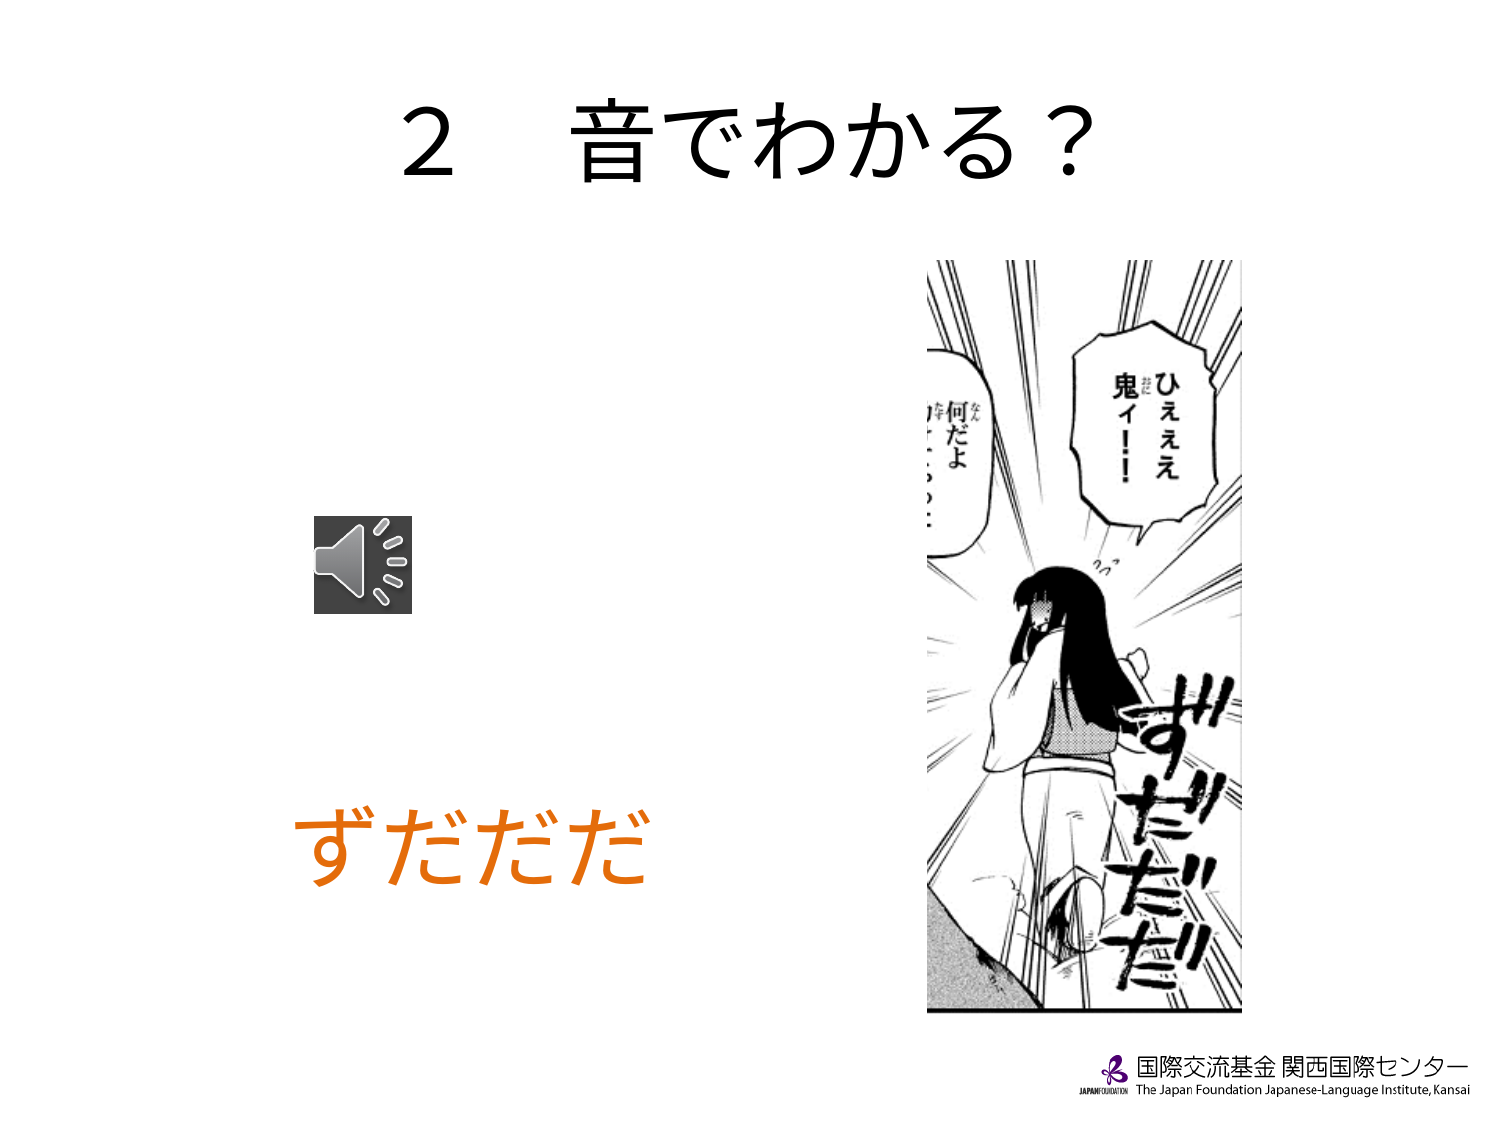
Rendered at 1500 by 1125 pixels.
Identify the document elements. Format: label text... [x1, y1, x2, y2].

picture [312, 514, 414, 615]
picture [1069, 1047, 1477, 1102]
title ２ 音でわかる？ [75, 45, 1425, 233]
picture [926, 260, 1243, 1019]
text_box ずだだだ [274, 782, 688, 908]
